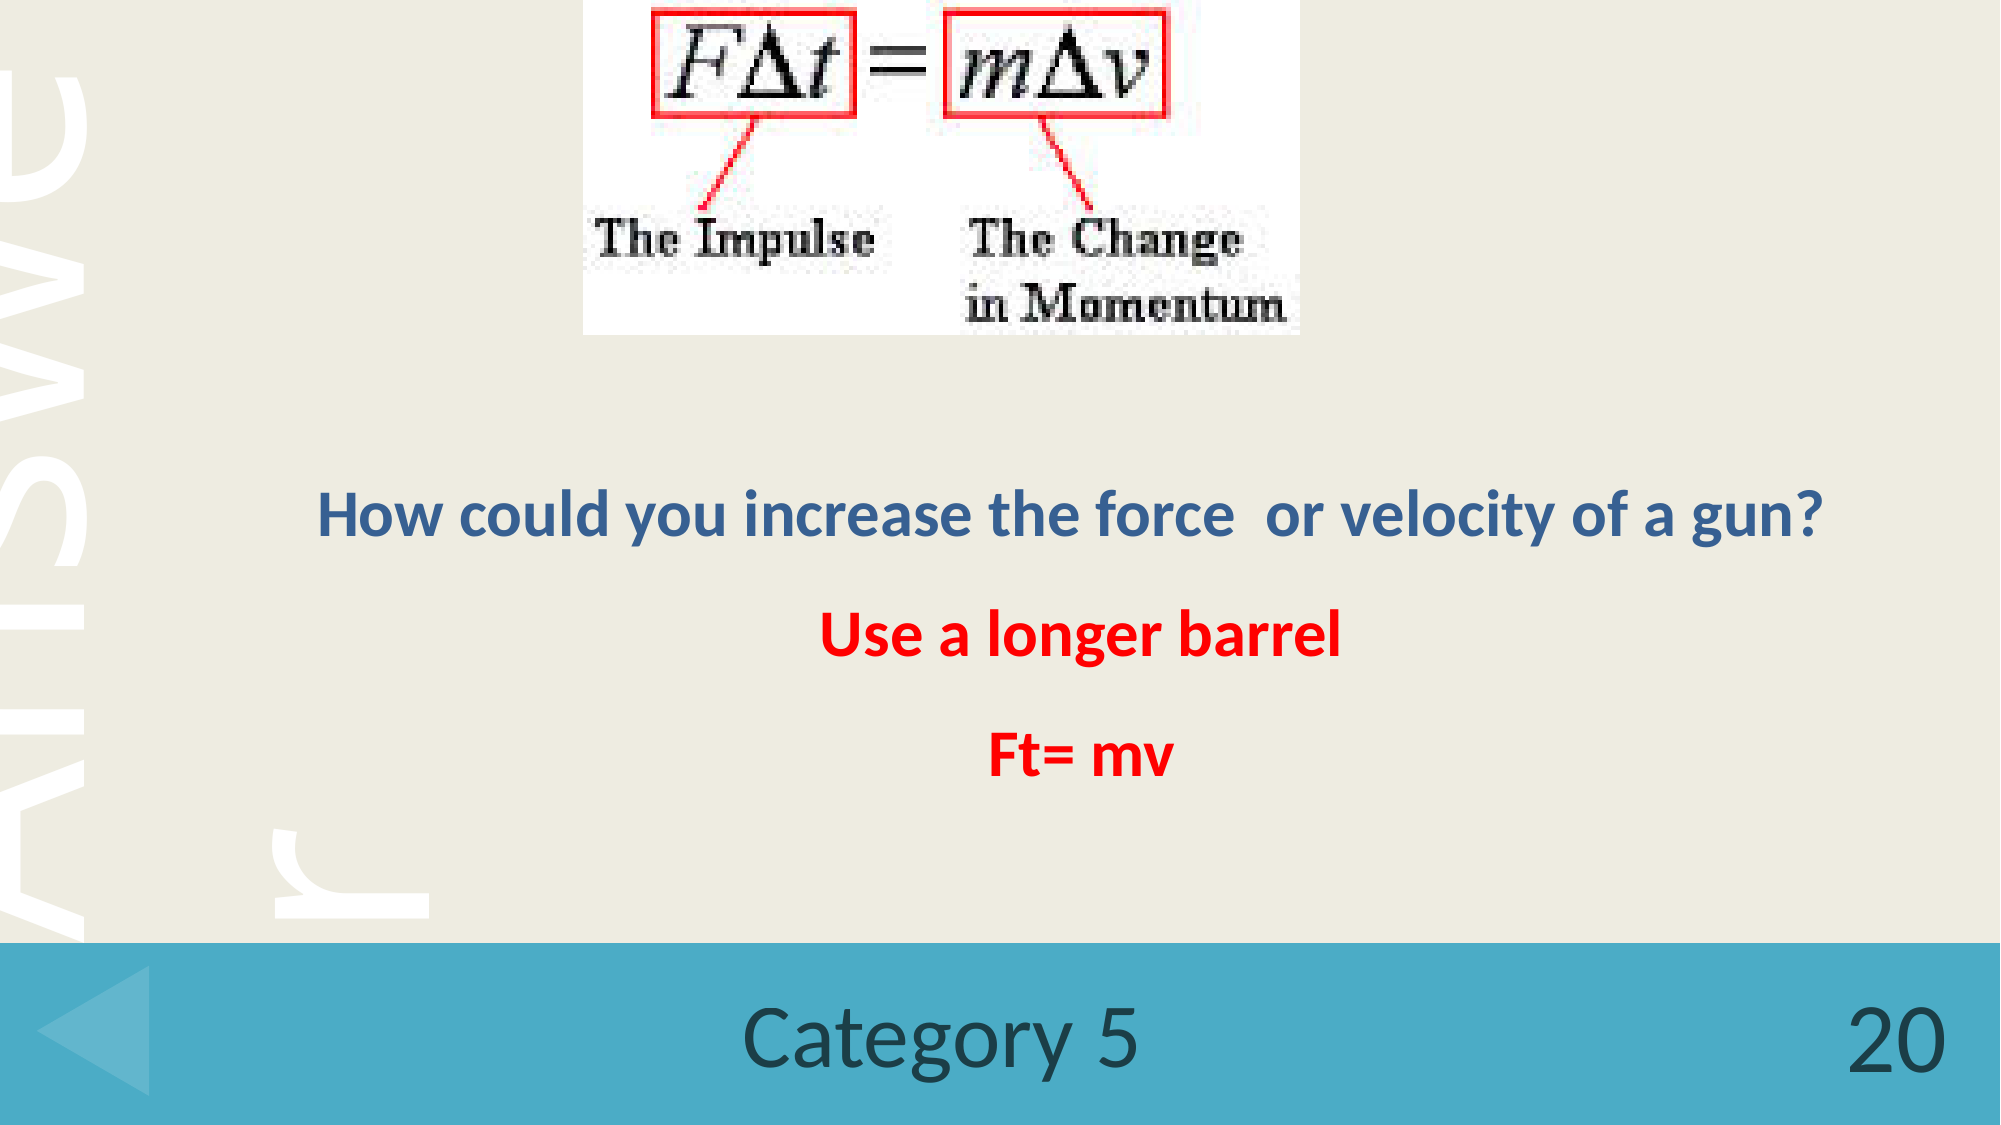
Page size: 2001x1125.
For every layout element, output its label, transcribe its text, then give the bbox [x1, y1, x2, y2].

list 20 [1843, 967, 1963, 1097]
title Category 5 [42, 937, 1843, 1125]
picture [582, 0, 1301, 335]
list How could you increase the force or velocity of a gun? Use a longer barrel Ft= mv [302, 372, 1862, 847]
